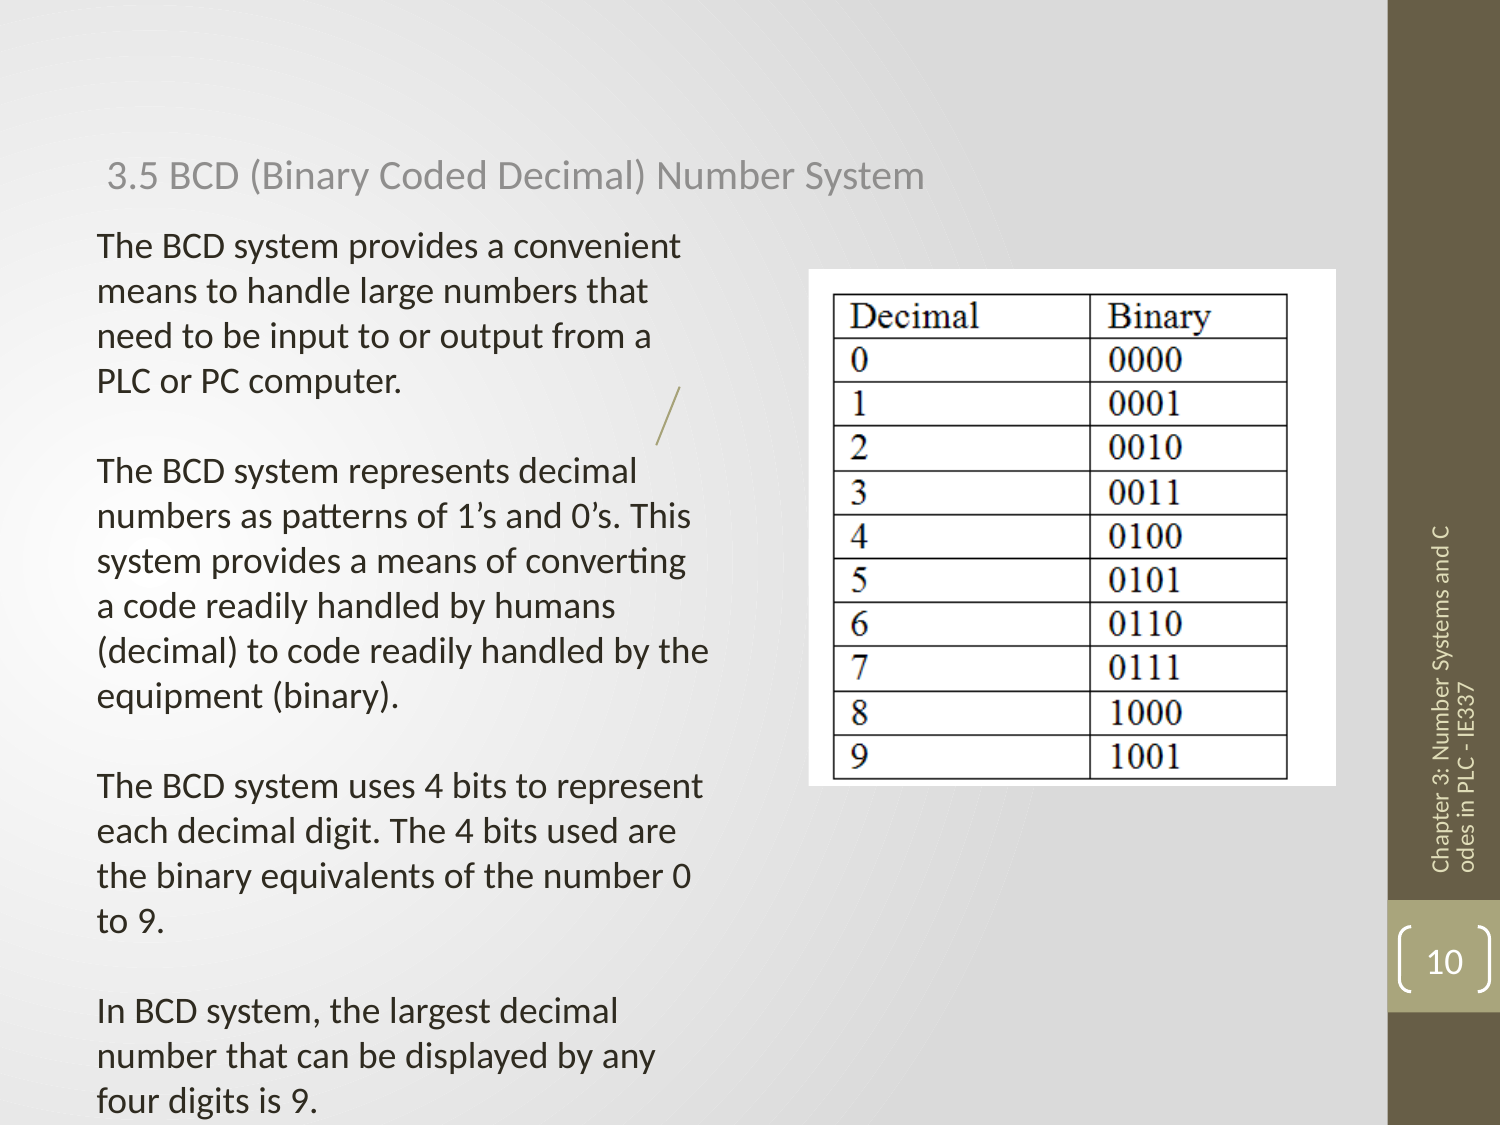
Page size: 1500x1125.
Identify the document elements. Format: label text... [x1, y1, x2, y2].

footer Chapter 3: Number Systems and Codes in PLC - IE337 [1408, 500, 1469, 889]
text_box The BCD system provides a convenient means to handle large numbers that need to be input to or output from a PLC or PC computer. The BCD system represents decimal numbers as patterns of 1’s and 0’s. This system provides a means of converting a code readily handled by humans (decimal) to code readily handled by the equipment (binary). The BCD system uses 4 bits to represent each decimal digit. The 4 bits used are the binary equivalents of the number 0 to 9. In BCD system, the largest decimal number that can be displayed by any four digits is 9. [81, 214, 727, 1125]
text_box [638, 403, 698, 429]
subtitle 3.5 BCD (Binary Coded Decimal) Number System [82, 140, 1289, 235]
slide_number 10 [1397, 925, 1492, 994]
picture [807, 268, 1337, 786]
